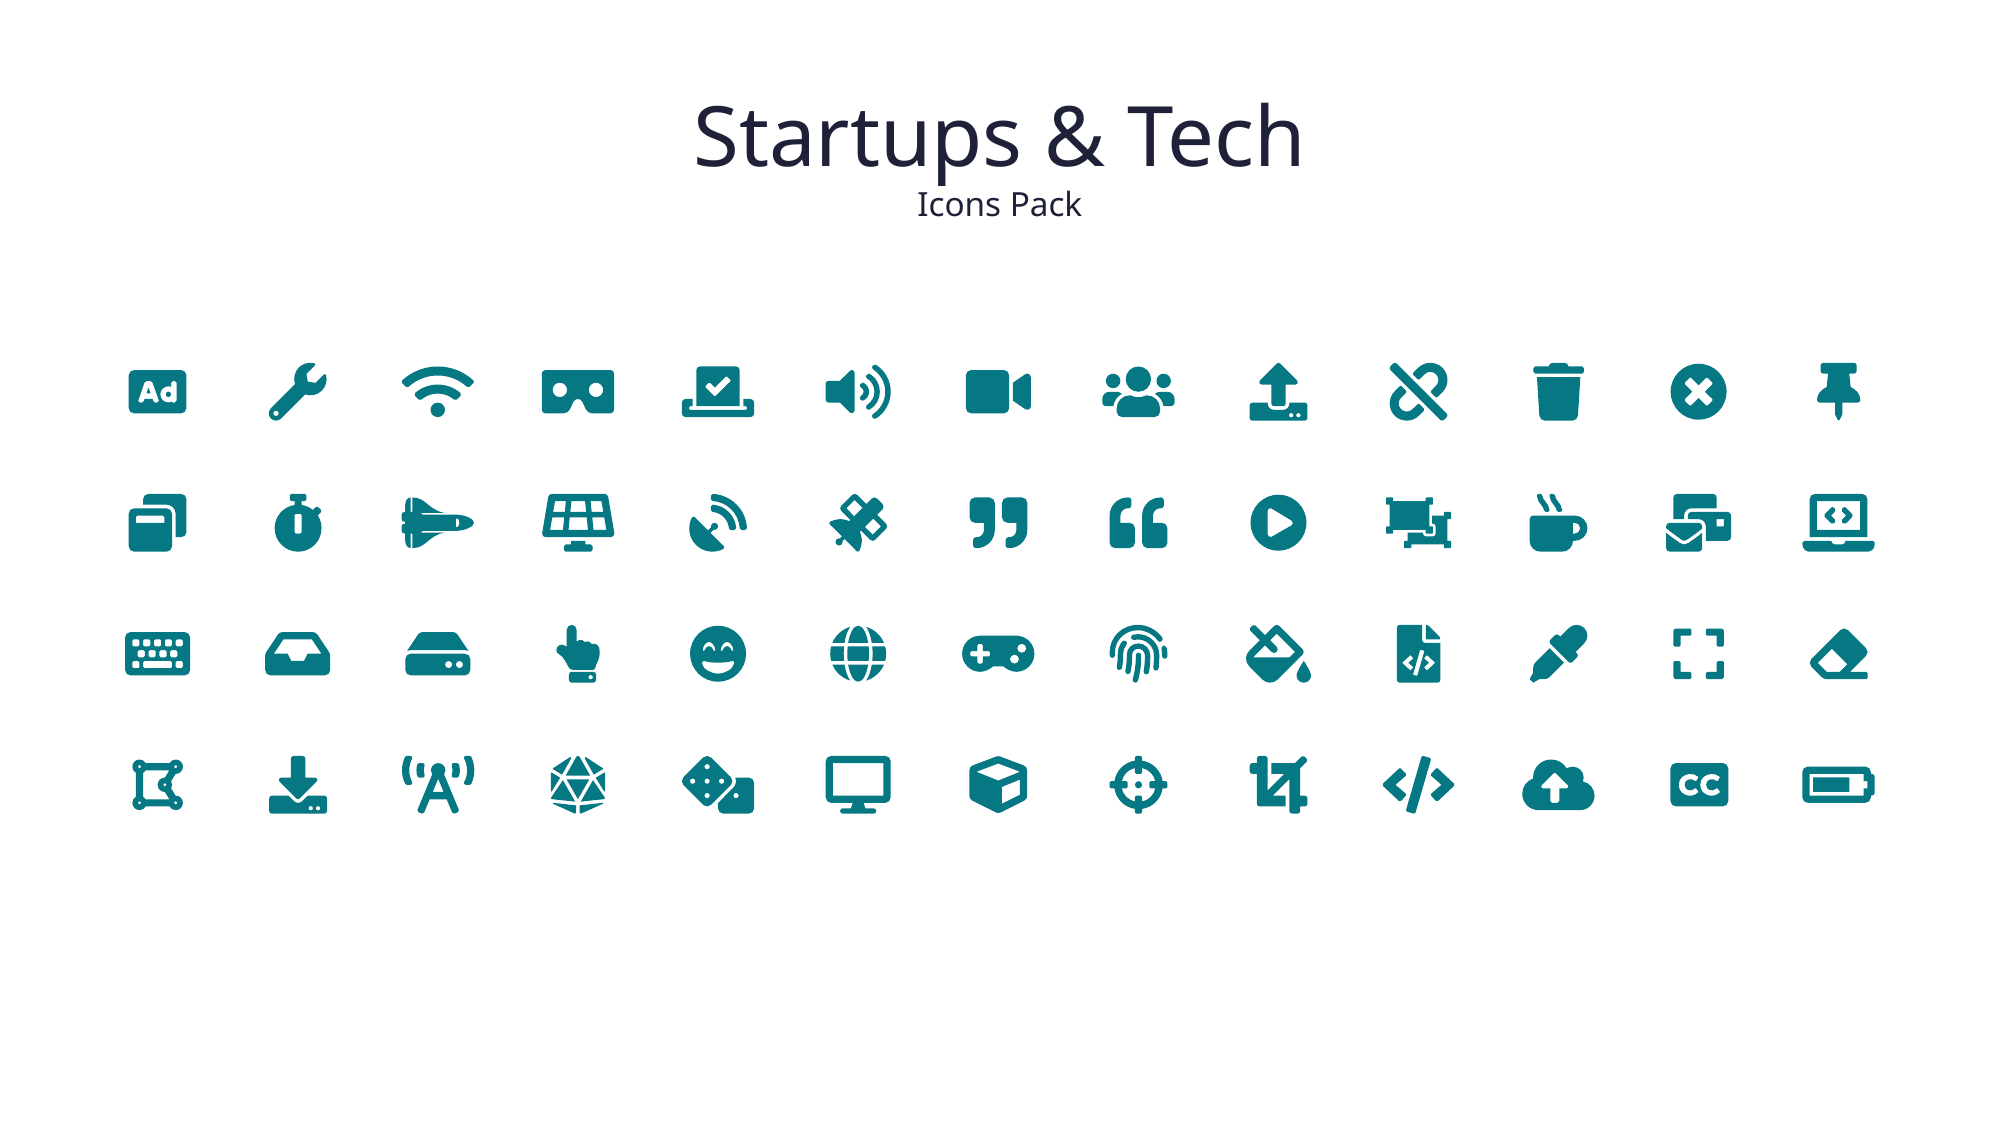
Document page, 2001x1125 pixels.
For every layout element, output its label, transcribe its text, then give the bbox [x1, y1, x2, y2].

text_box [1549, 624, 1588, 663]
text_box [1001, 497, 1028, 549]
text_box [848, 664, 869, 682]
text_box [542, 493, 615, 538]
text_box [1673, 628, 1692, 647]
text_box [1536, 377, 1581, 421]
text_box [965, 370, 1010, 414]
text_box [1817, 362, 1861, 421]
text_box [1116, 395, 1161, 418]
text_box [556, 624, 600, 670]
text_box [1296, 660, 1312, 683]
text_box [1250, 494, 1307, 551]
text_box [265, 632, 331, 676]
text_box [580, 780, 605, 802]
text_box [832, 626, 851, 643]
text_box [1116, 640, 1127, 670]
text_box [1259, 362, 1298, 407]
text_box [128, 370, 187, 414]
text_box [717, 777, 755, 814]
text_box [584, 757, 604, 775]
text_box [1549, 493, 1563, 512]
text_box [1382, 768, 1406, 802]
text_box [1522, 759, 1595, 811]
text_box [1396, 624, 1441, 683]
text_box [1125, 643, 1151, 675]
text_box [829, 493, 888, 552]
text_box [690, 625, 747, 682]
text_box [407, 632, 469, 651]
text_box [269, 795, 328, 814]
text_box [1161, 645, 1168, 659]
text_box [1673, 493, 1717, 520]
text_box [1670, 363, 1727, 420]
text_box [1142, 497, 1168, 549]
text_box [872, 646, 887, 661]
title Startups & Tech [249, 79, 1750, 180]
text_box [1431, 768, 1455, 802]
text_box [866, 664, 884, 681]
text_box [1109, 497, 1135, 549]
text_box [402, 366, 474, 387]
text_box [401, 497, 474, 549]
text_box [1132, 652, 1142, 683]
text_box [1673, 661, 1692, 680]
text_box [1389, 362, 1448, 421]
text_box [832, 664, 851, 681]
text_box [125, 632, 191, 676]
text_box [541, 370, 615, 414]
text_box [681, 755, 733, 807]
text_box [566, 779, 590, 800]
text_box [1249, 402, 1308, 421]
text_box [417, 763, 459, 814]
text_box [274, 493, 322, 552]
text_box [1533, 362, 1584, 374]
text_box [1802, 540, 1875, 552]
text_box [1666, 532, 1703, 552]
text_box [1809, 493, 1868, 538]
text_box [830, 646, 845, 661]
text_box [579, 802, 604, 814]
text_box [1105, 373, 1121, 389]
text_box [825, 370, 855, 414]
text_box [402, 755, 413, 785]
text_box [969, 756, 1028, 813]
text_box [969, 497, 995, 549]
text_box [565, 755, 591, 776]
text_box [405, 653, 471, 676]
text_box [1154, 391, 1175, 407]
text_box [595, 772, 606, 792]
text_box [128, 508, 173, 552]
text_box [1125, 366, 1152, 392]
text_box [1802, 766, 1875, 803]
text_box [710, 493, 748, 531]
text_box [848, 625, 869, 643]
text_box [1246, 624, 1304, 683]
text_box [430, 402, 445, 418]
text_box [568, 671, 597, 683]
text_box [451, 763, 460, 778]
text_box [268, 362, 327, 421]
text_box [278, 755, 318, 800]
text_box [1249, 755, 1308, 814]
text_box [1012, 373, 1031, 410]
text_box [1109, 755, 1168, 814]
text_box [866, 373, 880, 410]
text_box [1670, 763, 1729, 807]
text_box [1109, 624, 1163, 658]
text_box [696, 366, 740, 407]
text_box [550, 772, 561, 792]
text_box [1666, 522, 1703, 541]
text_box [132, 759, 183, 811]
text_box [550, 780, 576, 802]
text_box [563, 540, 593, 552]
text_box [143, 493, 187, 538]
text_box [1156, 373, 1171, 389]
text_box [1406, 755, 1431, 814]
text_box [1102, 391, 1122, 407]
text_box [1386, 497, 1433, 534]
text_box [1404, 511, 1452, 549]
text_box [414, 384, 461, 400]
text_box [1705, 628, 1724, 647]
text_box [962, 635, 1035, 672]
text_box [1705, 661, 1724, 680]
text_box [1529, 515, 1588, 552]
text_box [681, 398, 755, 418]
text_box [552, 802, 577, 814]
text_box [552, 757, 572, 775]
text_box [689, 516, 725, 552]
text_box [1131, 634, 1160, 671]
text_box [416, 763, 425, 778]
text_box [1529, 648, 1565, 683]
text_box [872, 364, 891, 419]
text_box [1809, 628, 1868, 680]
text_box [847, 646, 869, 661]
text_box [1687, 511, 1732, 541]
text_box [866, 626, 884, 643]
text_box [859, 382, 870, 401]
text_box [464, 755, 475, 785]
subtitle Icons Pack [249, 180, 1750, 232]
text_box [1536, 493, 1550, 512]
text_box [825, 755, 891, 814]
